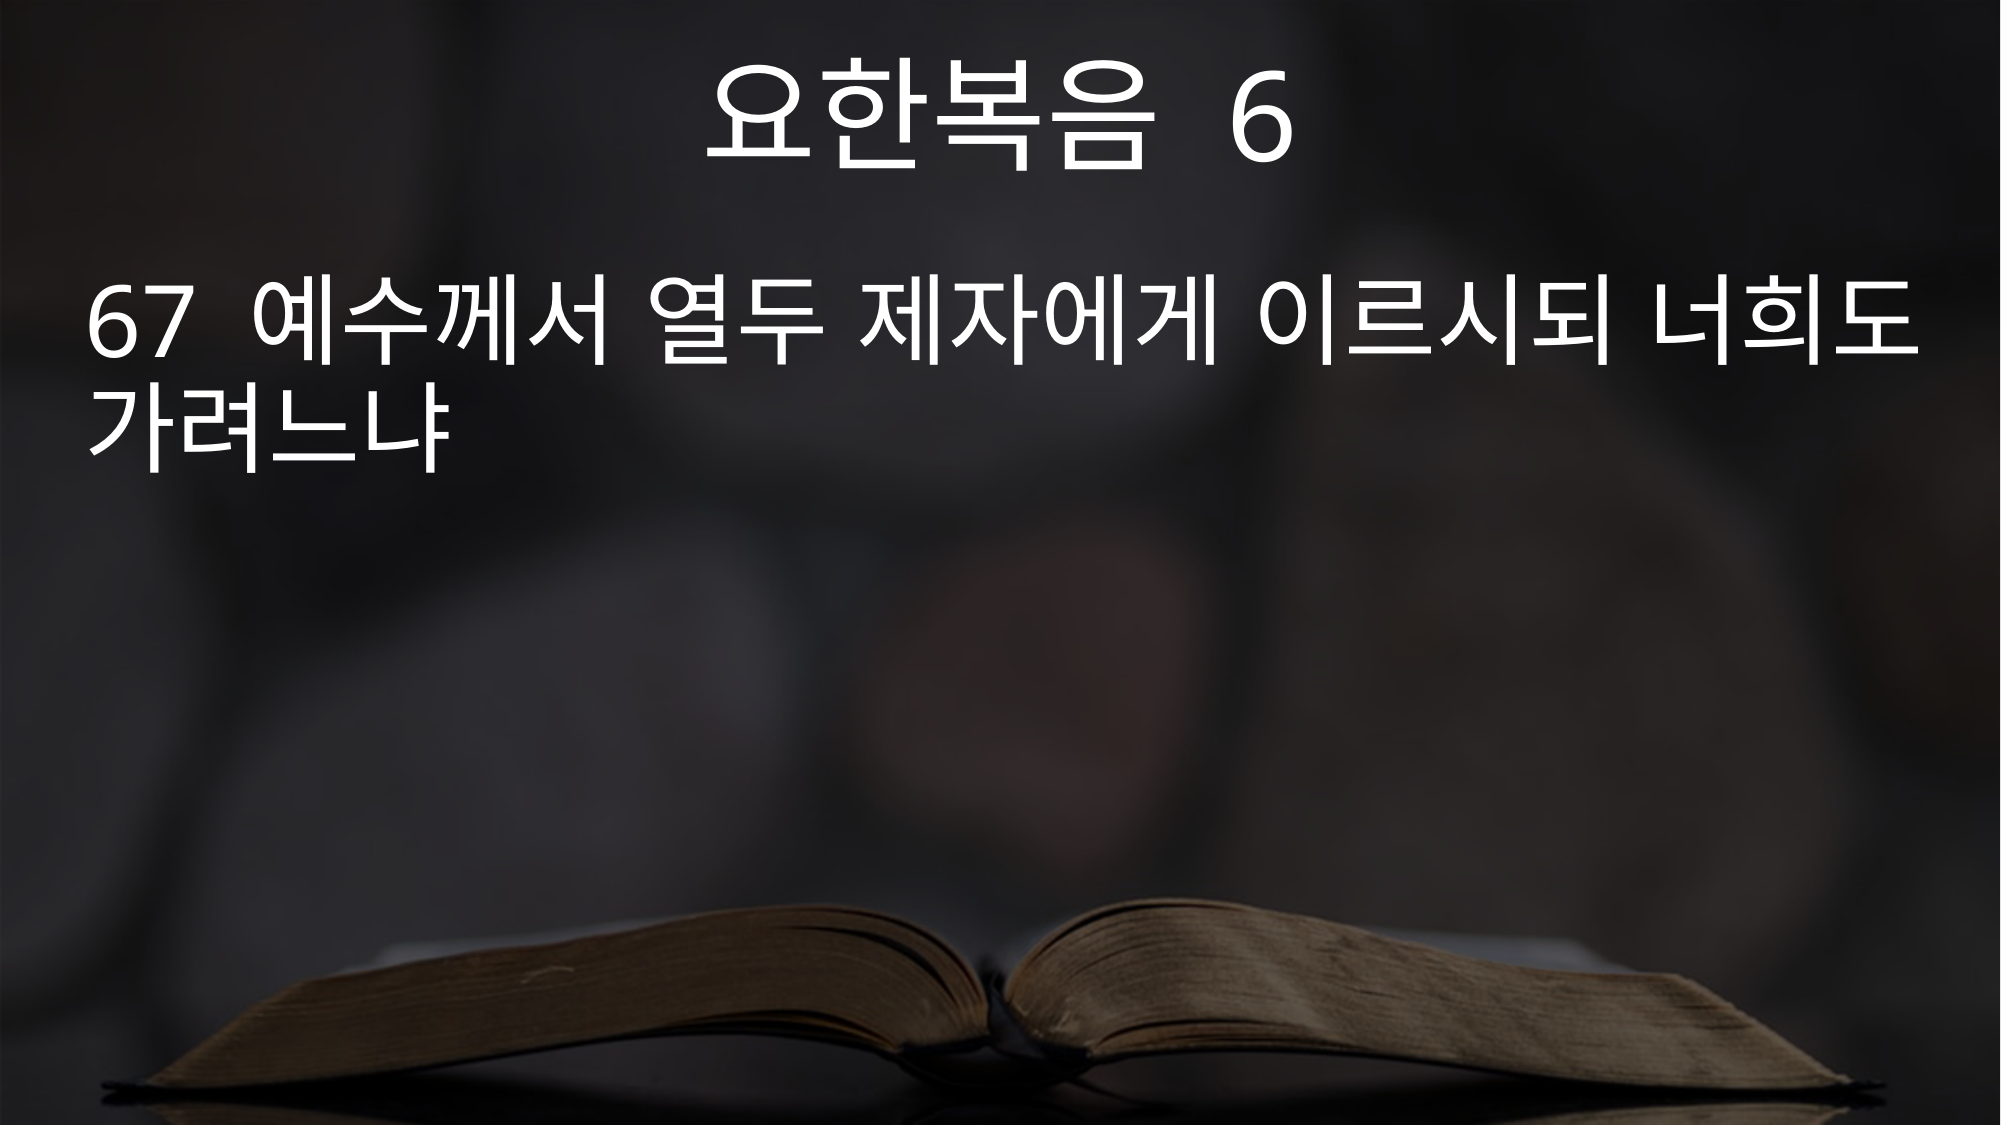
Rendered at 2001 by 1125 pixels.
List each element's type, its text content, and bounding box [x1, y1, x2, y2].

footer 요한복음 6 [0, 32, 2000, 192]
list 67 예수께서 열두 제자에게 이르시되 너희도 가려느냐 [69, 263, 1953, 423]
picture [0, 0, 2001, 1125]
